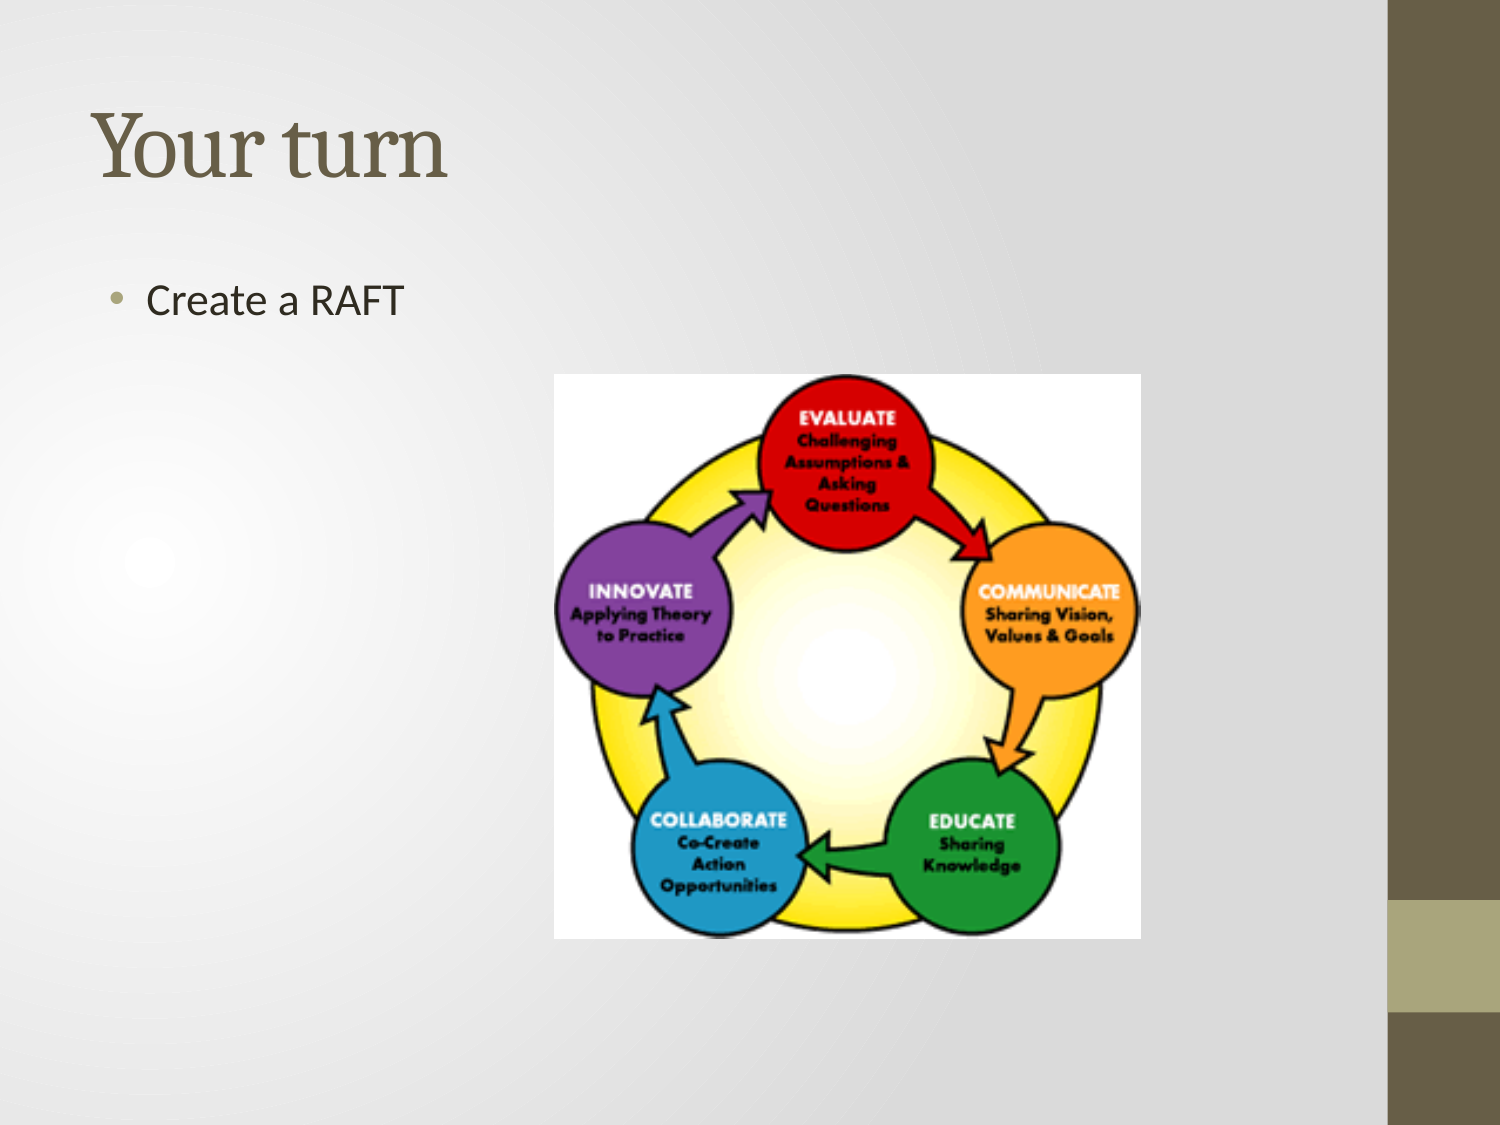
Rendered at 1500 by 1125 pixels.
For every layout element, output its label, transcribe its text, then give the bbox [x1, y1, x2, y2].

list Create a RAFT [75, 262, 1325, 1050]
title Your turn [75, 45, 1325, 233]
picture [554, 373, 1142, 940]
